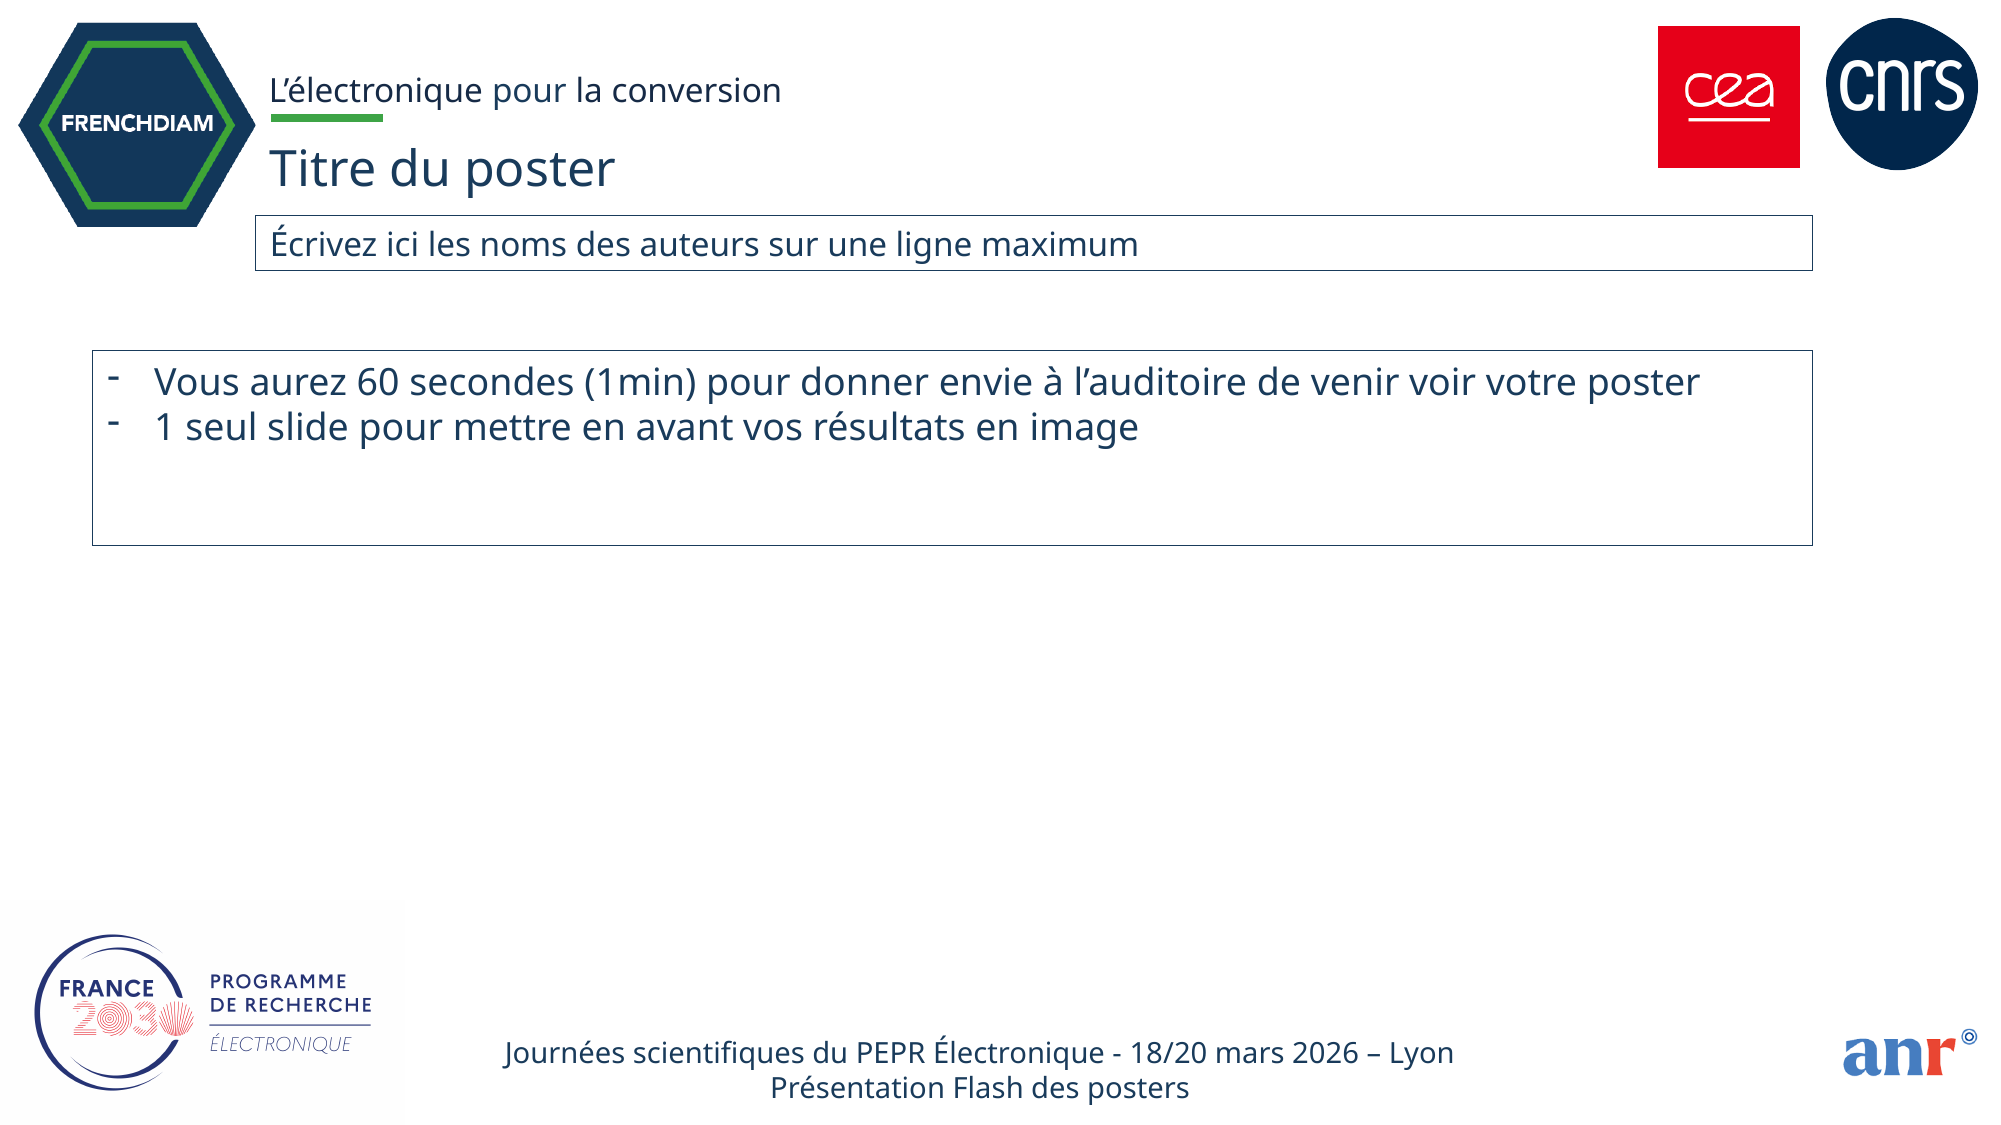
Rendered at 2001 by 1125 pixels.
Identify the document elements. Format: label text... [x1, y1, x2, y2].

picture [18, 22, 256, 227]
picture [1823, 16, 1981, 172]
text_box Écrivez ici les noms des auteurs sur une ligne maximum [255, 215, 1813, 271]
picture [0, 900, 405, 1125]
text_box Titre du poster [255, 135, 1315, 215]
picture [1658, 26, 1800, 168]
text_box Vous aurez 60 secondes (1min) pour donner envie à l’auditoire de venir voir votre poster 1 seul slide pour mettre en avant vos résultats en image [92, 350, 1813, 546]
picture [1839, 982, 1981, 1124]
